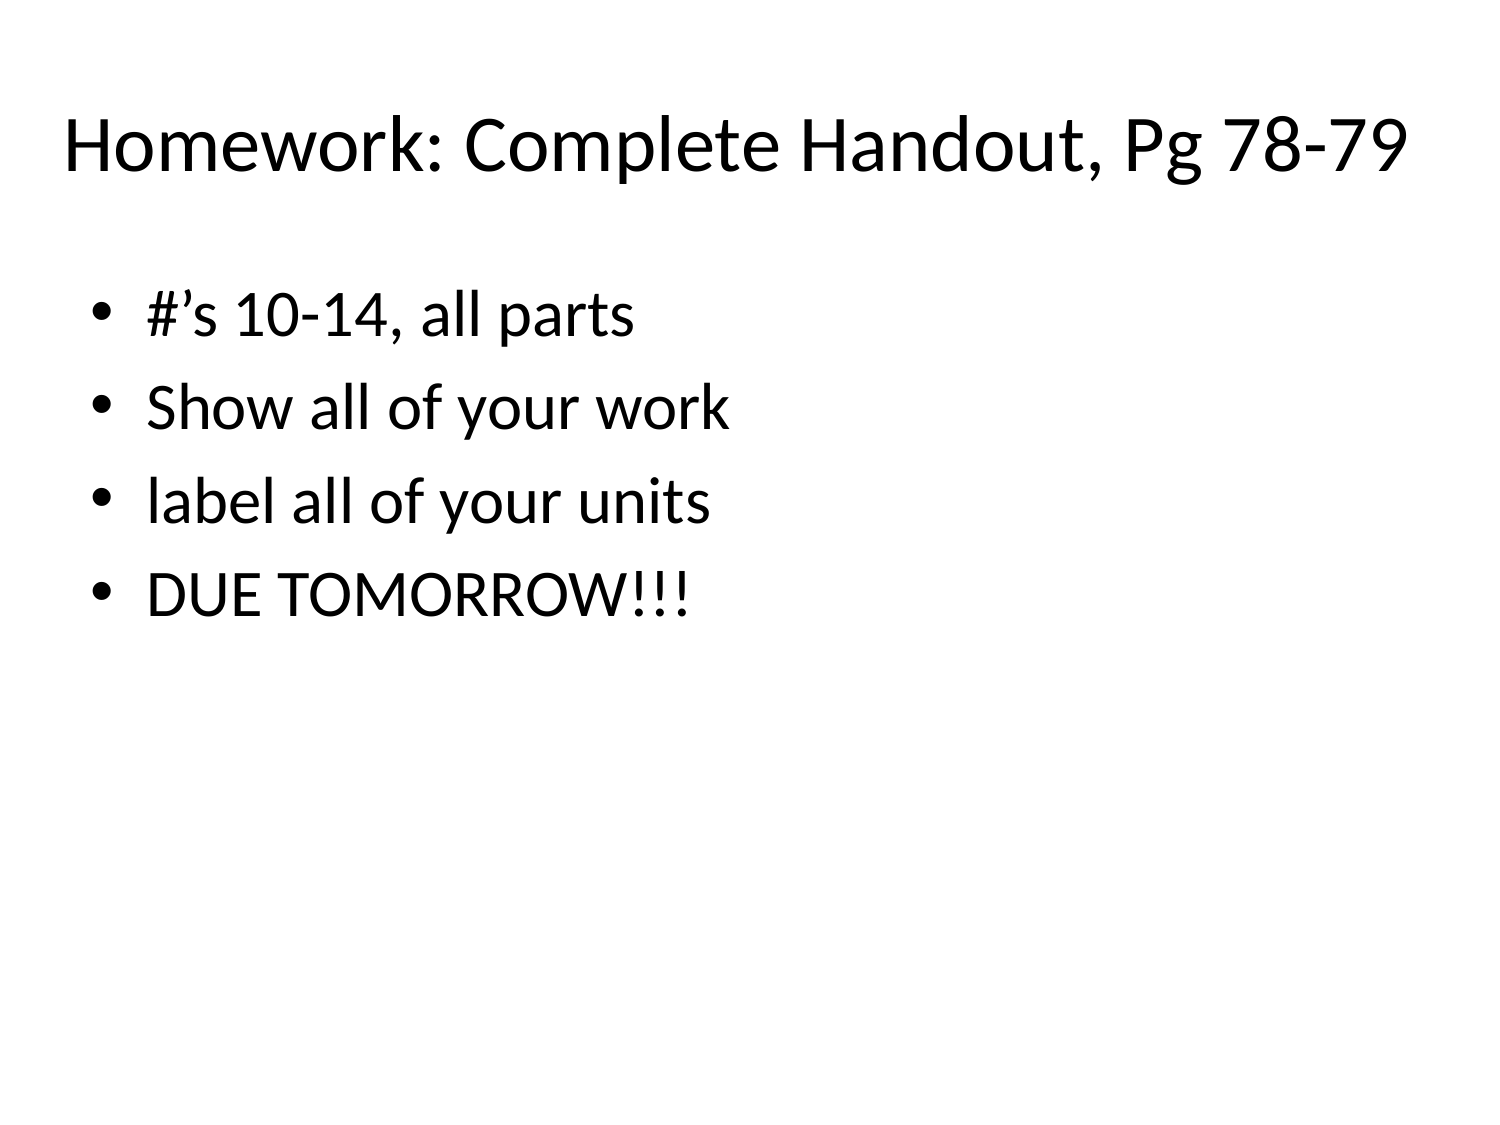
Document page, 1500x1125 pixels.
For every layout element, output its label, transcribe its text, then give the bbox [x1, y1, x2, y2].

title Homework: Complete Handout, Pg 78-79 [24, 45, 1450, 233]
list #’s 10-14, all parts Show all of your work label all of your units DUE TOMORROW!!! [75, 262, 1425, 1005]
